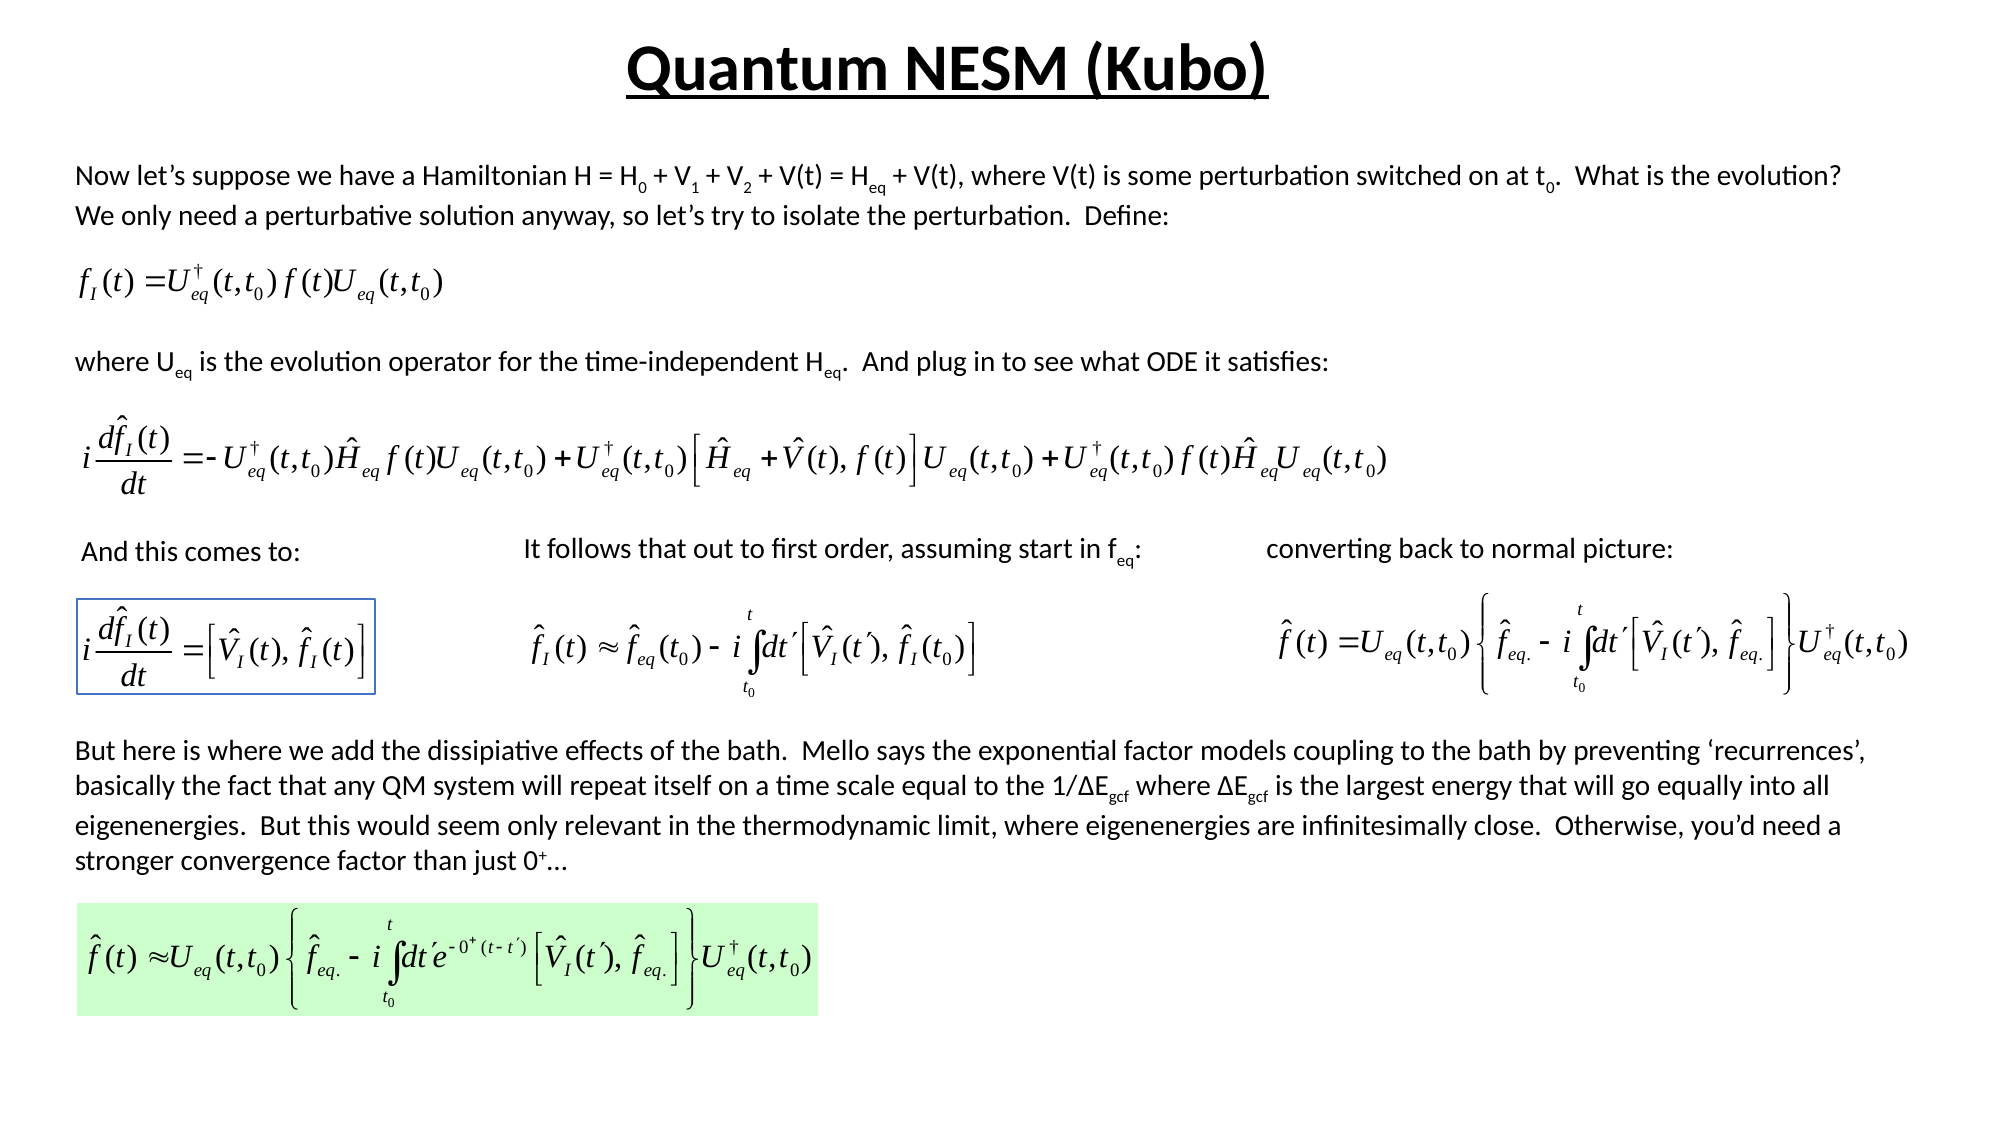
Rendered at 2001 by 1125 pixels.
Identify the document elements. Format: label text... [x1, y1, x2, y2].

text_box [1267, 587, 1916, 702]
text_box converting back to normal picture: [1251, 521, 1836, 572]
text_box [77, 600, 375, 693]
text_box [77, 902, 818, 1017]
text_box And this comes to: [66, 525, 363, 575]
text_box Now let’s suppose we have a Hamiltonian H = H0 + V1 + V2 + V(t) = Heq + V(t), where V(t) is some perturbation switched on at t0. What is the evolution? We only need a perturbative solution anyway, so let’s try to isolate the perturbation. Define: [60, 149, 1906, 239]
text_box Quantum NESM (Kubo) [611, 16, 1349, 112]
text_box But here is where we add the dissipiative effects of the bath. Mello says the exponential factor models coupling to the bath by preventing ‘recurrences’, basically the fact that any QM system will repeat itself on a time scale equal to the 1/ΔEgcf where ΔEgcf is the largest energy that will go equally into all eigenenergies. But this would seem only relevant in the thermodynamic limit, where eigenenergies are infinitesimally close. Otherwise, you’d need a stronger convergence factor than just 0+… [60, 724, 1929, 884]
text_box It follows that out to first order, assuming start in feq: [508, 522, 1185, 577]
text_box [520, 600, 988, 704]
text_box where Ueq is the evolution operator for the time-independent Heq. And plug in to see what ODE it satisfies: [60, 335, 1397, 390]
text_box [77, 409, 1393, 502]
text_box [68, 256, 451, 311]
